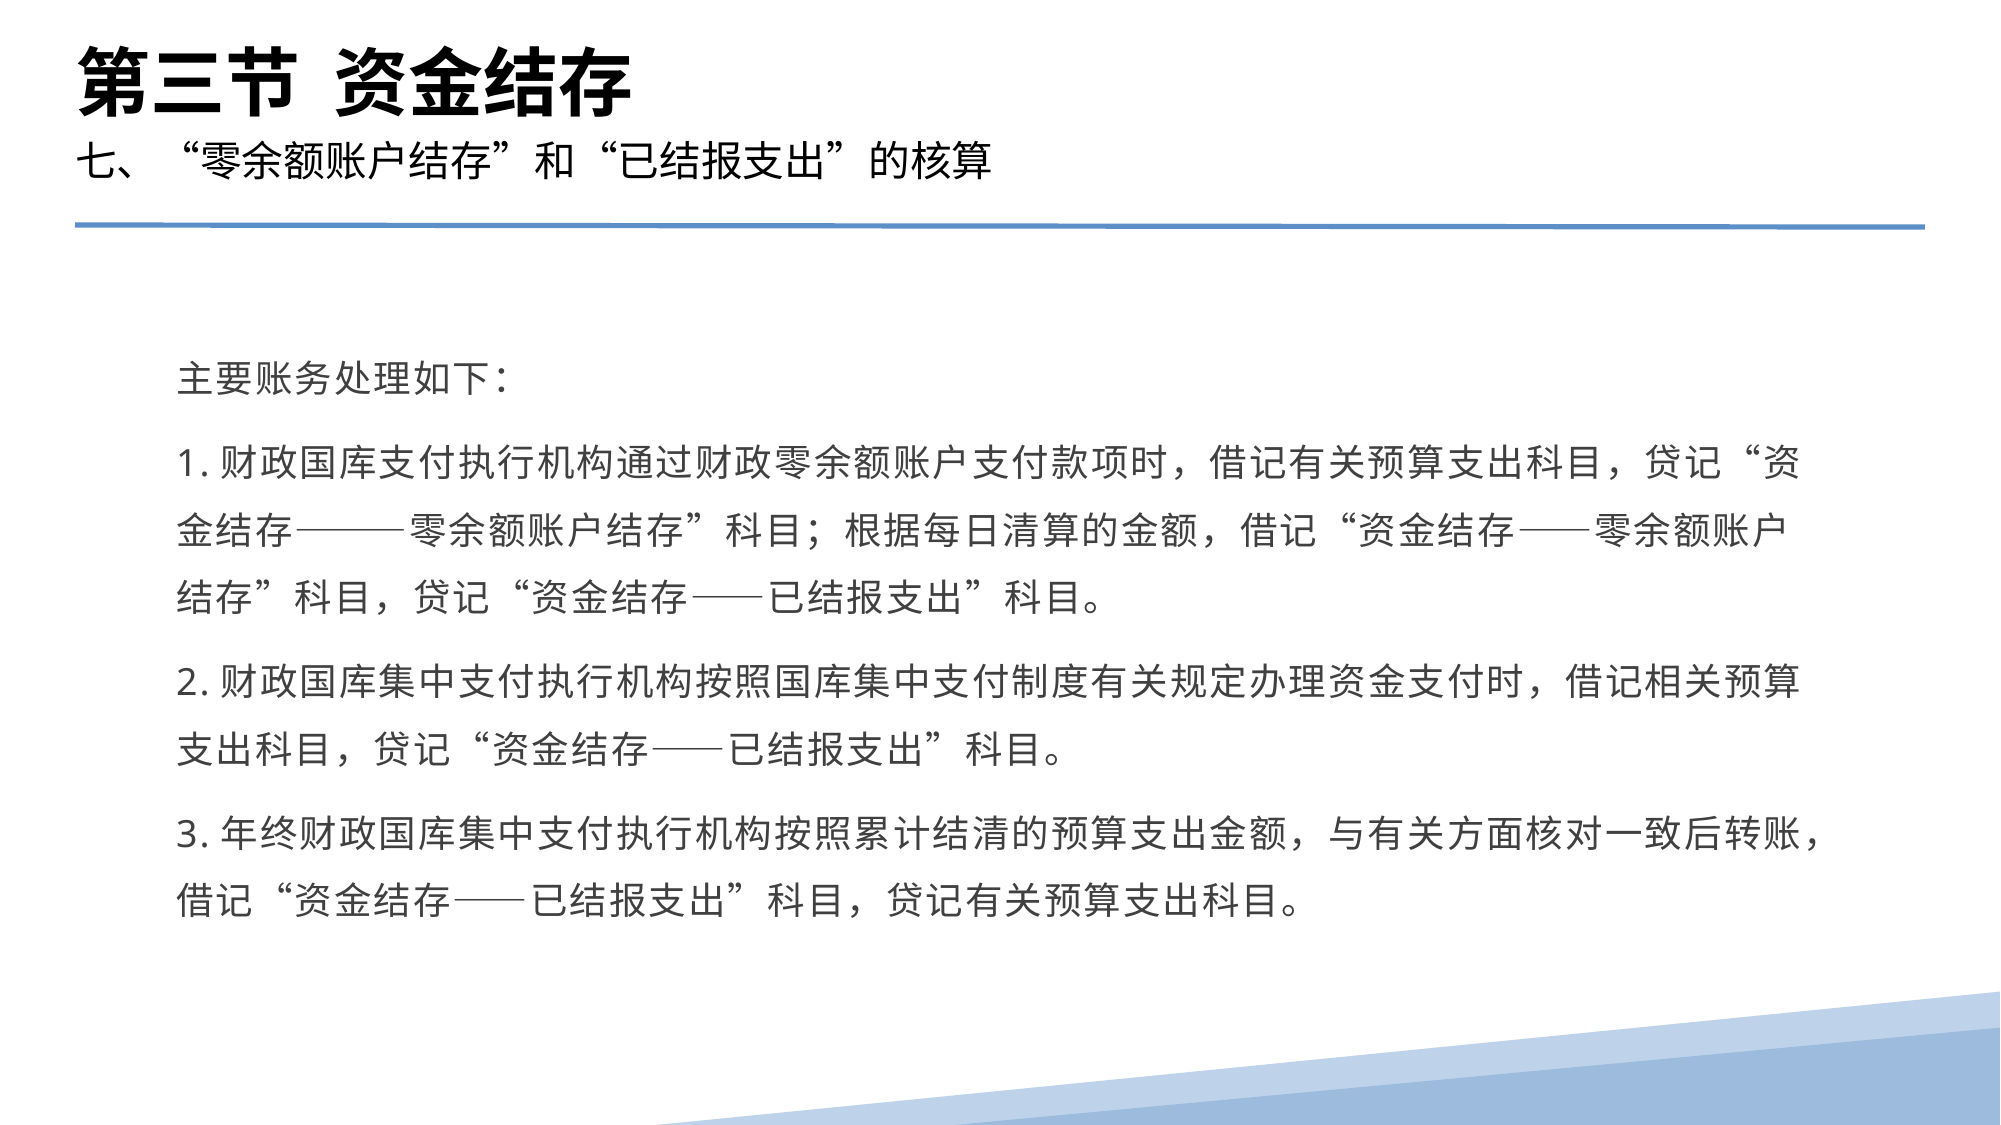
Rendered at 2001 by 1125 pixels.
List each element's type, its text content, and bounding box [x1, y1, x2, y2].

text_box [656, 991, 2000, 1125]
text_box 第三节 资金结存 [75, 24, 1925, 124]
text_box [74, 224, 1925, 228]
text_box 主要账务处理如下： 1.财政国库支付执行机构通过财政零余额账户支付款项时，借记有关预算支出科目，贷记“资金结存———零余额账户结存”科目；根据每日清算的金额，借记“资金结存——零余额账户结存”科目，贷记“资金结存——已结报支出”科目。 2.财政国库集中支付执行机构按照国库集中支付制度有关规定办理资金支付时，借记相关预算支出科目，贷记“资金结存——已结报支出”科目。 3.年终财政国库集中支付执行机构按照累计结清的预算支出金额，与有关方面核对一致后转账，借记“资金结存——已结报支出”科目，贷记有关预算支出科目。 [165, 228, 1833, 1028]
text_box 七、“零余额账户结存”和“已结报支出”的核算 [75, 124, 1925, 200]
